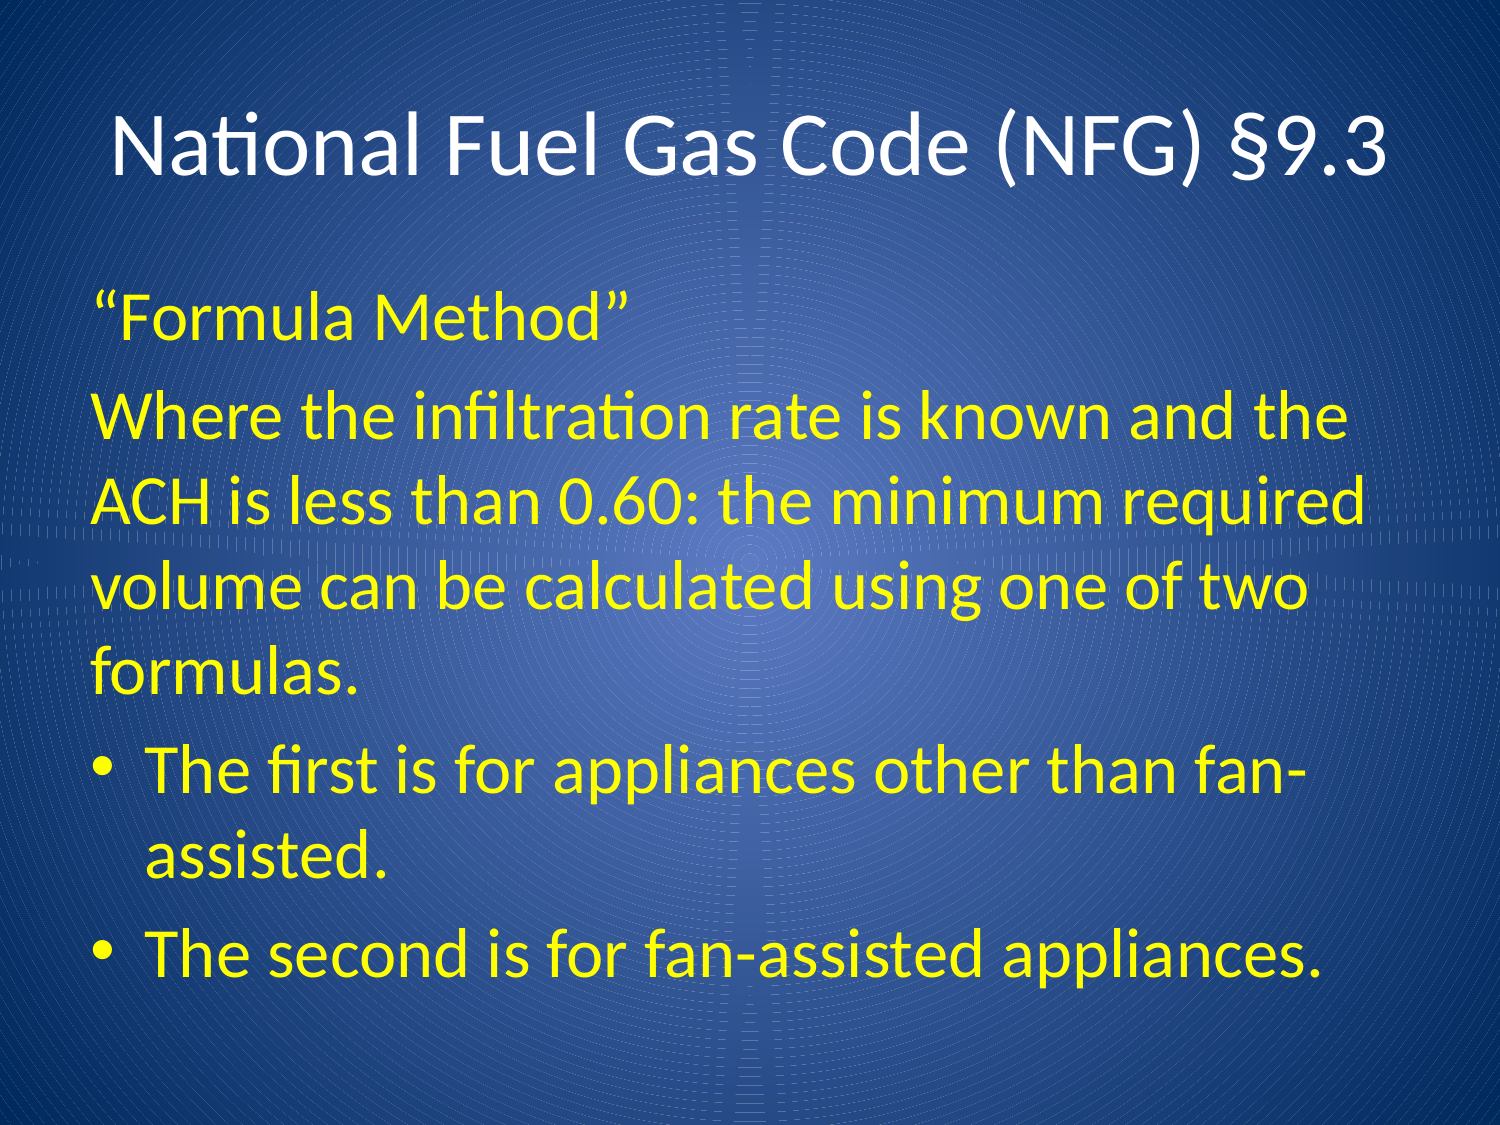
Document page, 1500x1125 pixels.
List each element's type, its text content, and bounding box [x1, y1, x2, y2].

title National Fuel Gas Code (NFG) §9.3 [75, 45, 1425, 233]
list “Formula Method” Where the infiltration rate is known and the ACH is less than 0.60: the minimum required volume can be calculated using one of two formulas. The first is for appliances other than fan-assisted. The second is for fan-assisted appliances. [75, 262, 1475, 1005]
